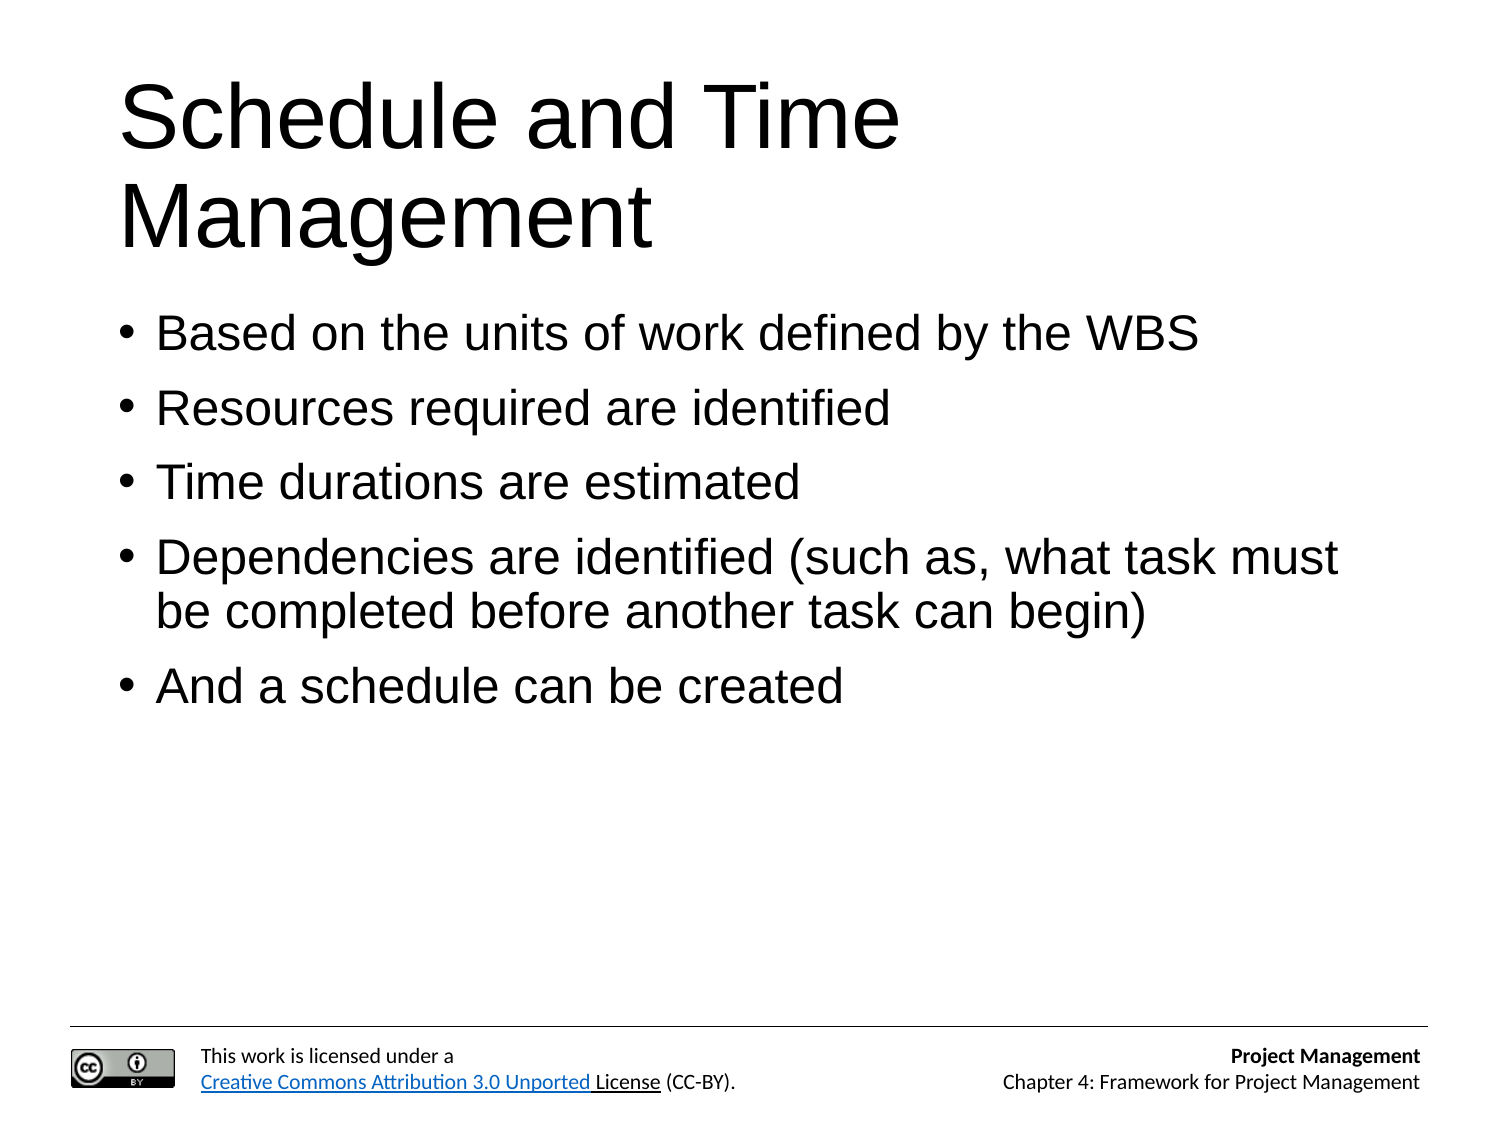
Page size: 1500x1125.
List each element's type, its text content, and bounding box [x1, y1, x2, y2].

picture [71, 1049, 175, 1088]
title Schedule and Time Management [103, 59, 1397, 278]
list Based on the units of work defined by the WBS Resources required are identified Time durations are estimated Dependencies are identified (such as, what task must be completed before another task can begin) And a schedule can be created [103, 299, 1397, 1014]
